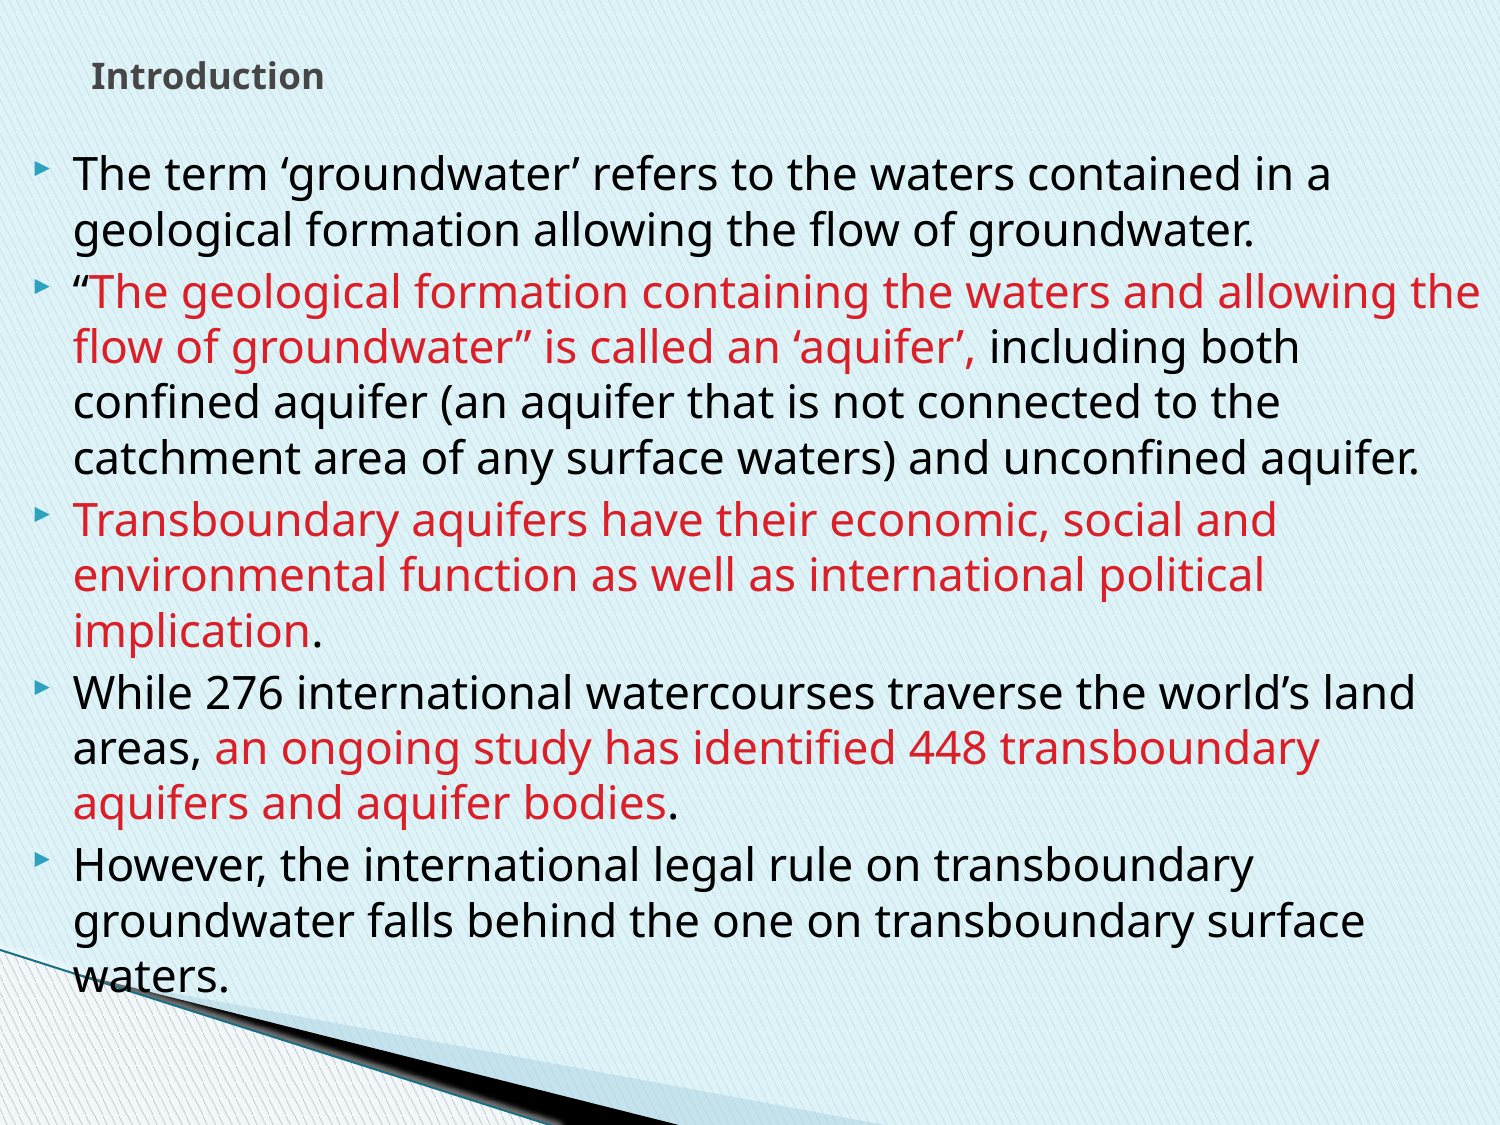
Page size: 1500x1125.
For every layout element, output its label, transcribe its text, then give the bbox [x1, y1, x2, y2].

list The term ‘groundwater’ refers to the waters contained in a geological formation allowing the flow of groundwater. “The geological formation containing the waters and allowing the flow of groundwater” is called an ‘aquifer’, including both confined aquifer (an aquifer that is not connected to the catchment area of any surface waters) and unconfined aquifer. Transboundary aquifers have their economic, social and environmental function as well as international political implication. While 276 international watercourses traverse the world’s land areas, an ongoing study has identified 448 transboundary aquifers and aquifer bodies. However, the international legal rule on transboundary groundwater falls behind the one on transboundary surface waters. [0, 137, 1500, 1012]
title Introduction [76, 0, 1427, 149]
